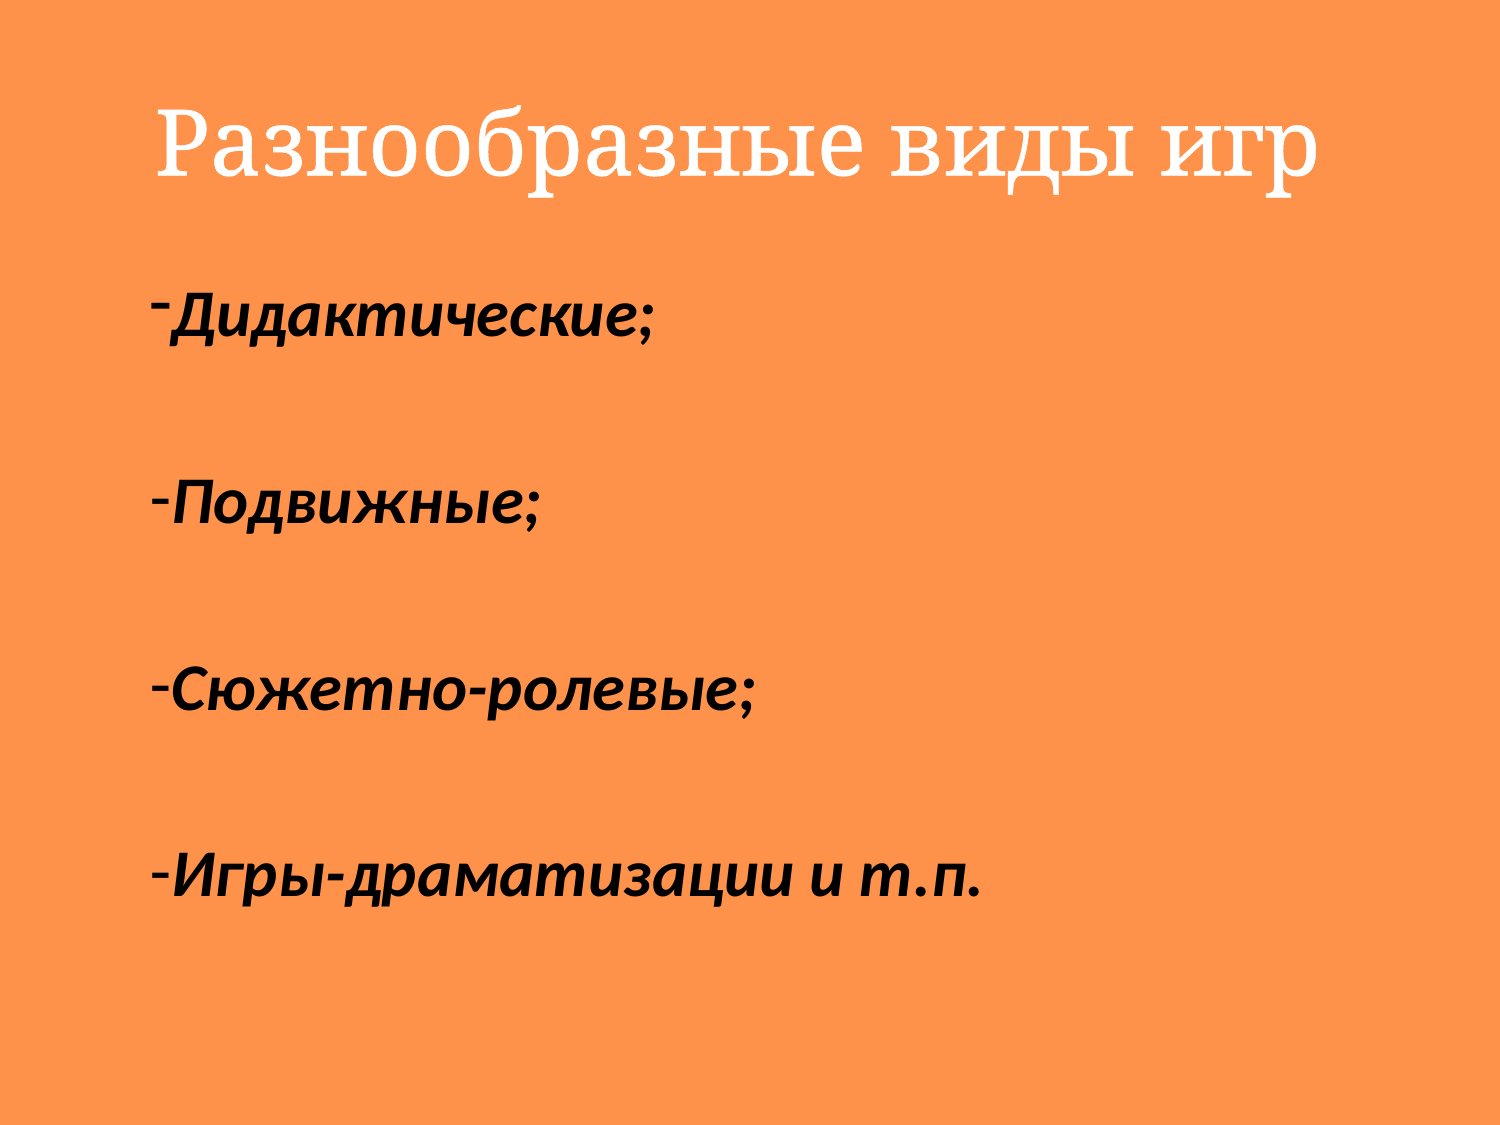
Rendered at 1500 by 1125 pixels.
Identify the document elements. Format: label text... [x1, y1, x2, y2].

title Разнообразные виды игр [75, 45, 1425, 233]
list Дидактические; Подвижные; Сюжетно-ролевые; Игры-драматизации и т.п. [75, 262, 1425, 1005]
